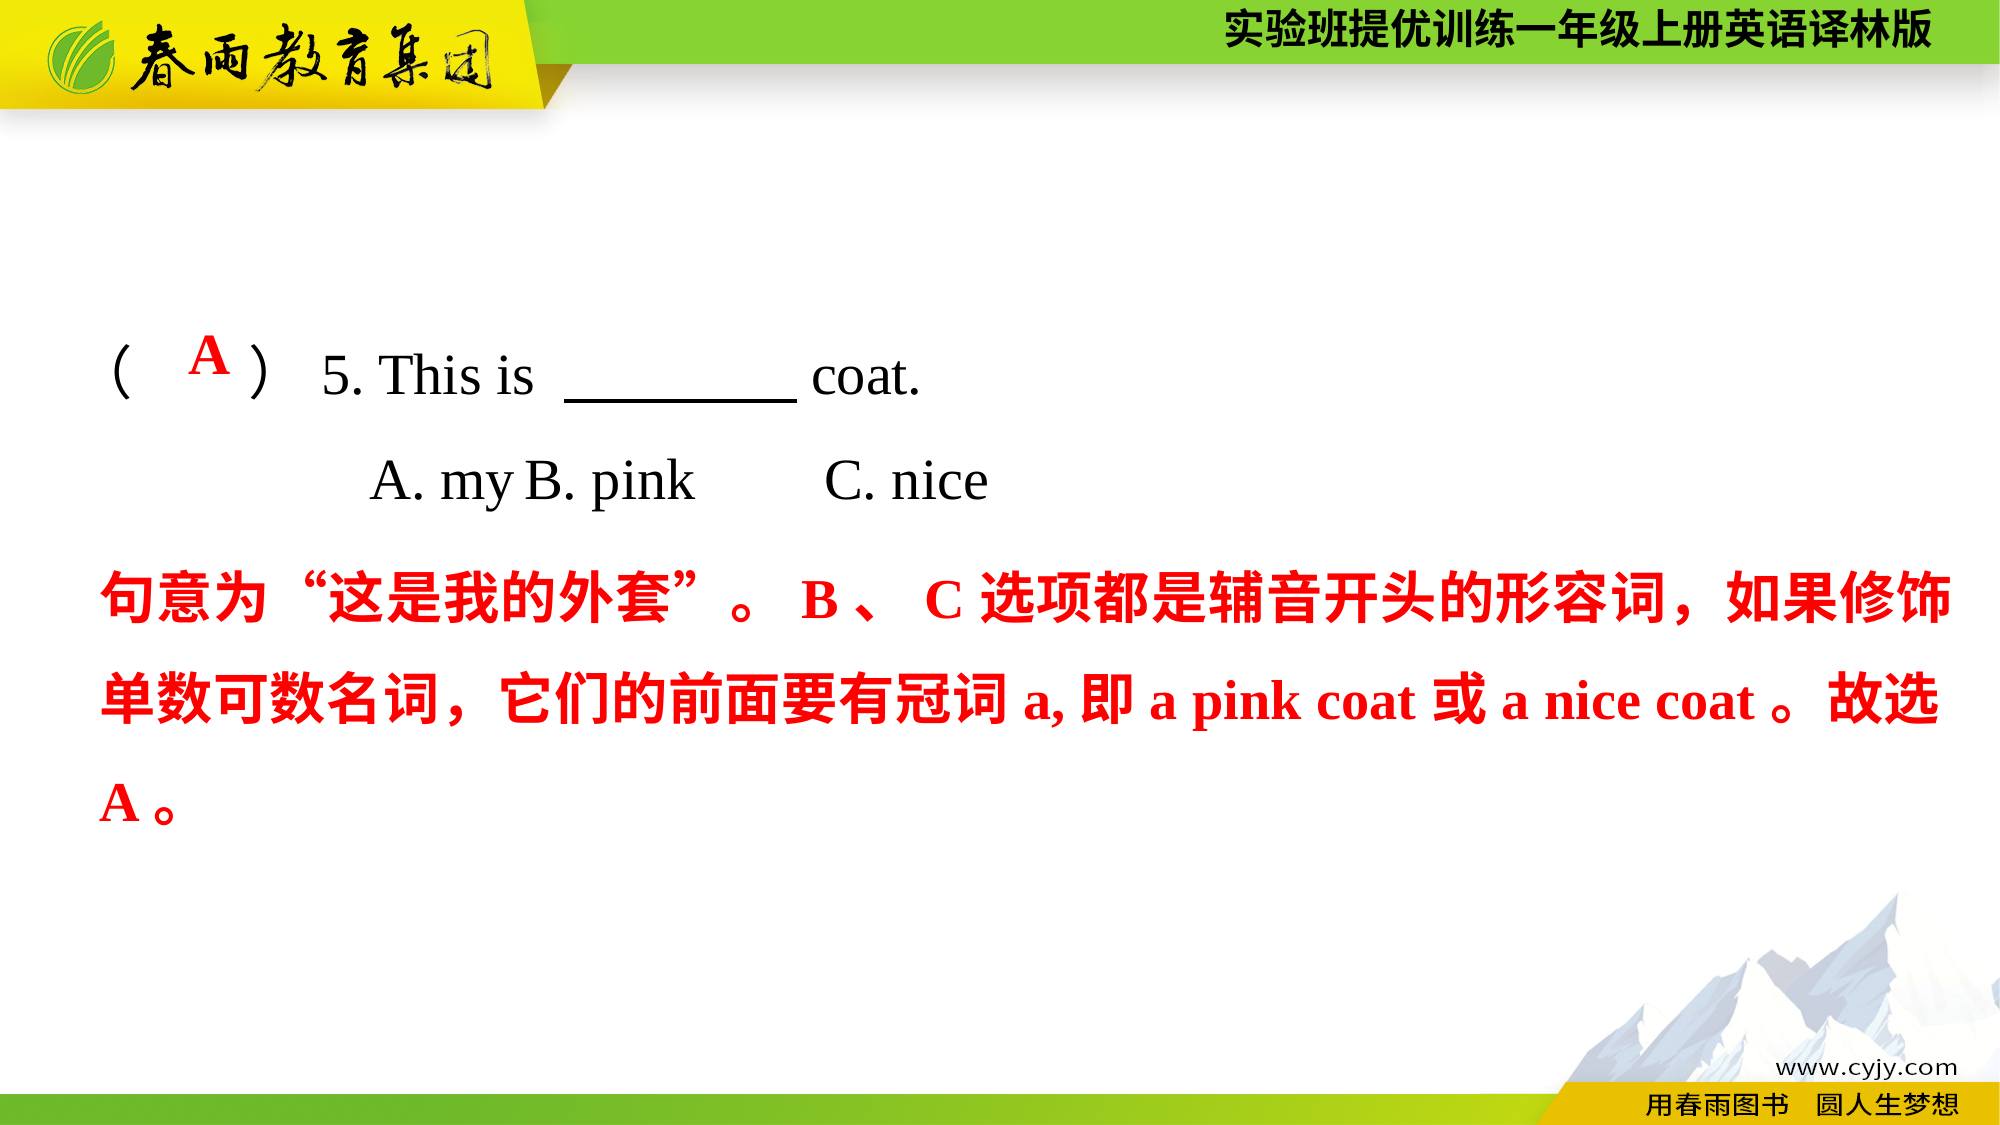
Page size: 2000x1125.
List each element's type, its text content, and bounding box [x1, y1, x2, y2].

picture [0, 0, 2000, 1125]
text_box 句意为“这是我的外套”。B、C选项都是辅音开头的形容词，如果修饰单数可数名词，它们的前面要有冠词a,即a pink coat或a nice coat。故选A。 [84, 521, 1969, 840]
list （ ）5. This is coat. A. my B. pink C. nice [59, 293, 1944, 509]
text_box A [173, 308, 246, 394]
